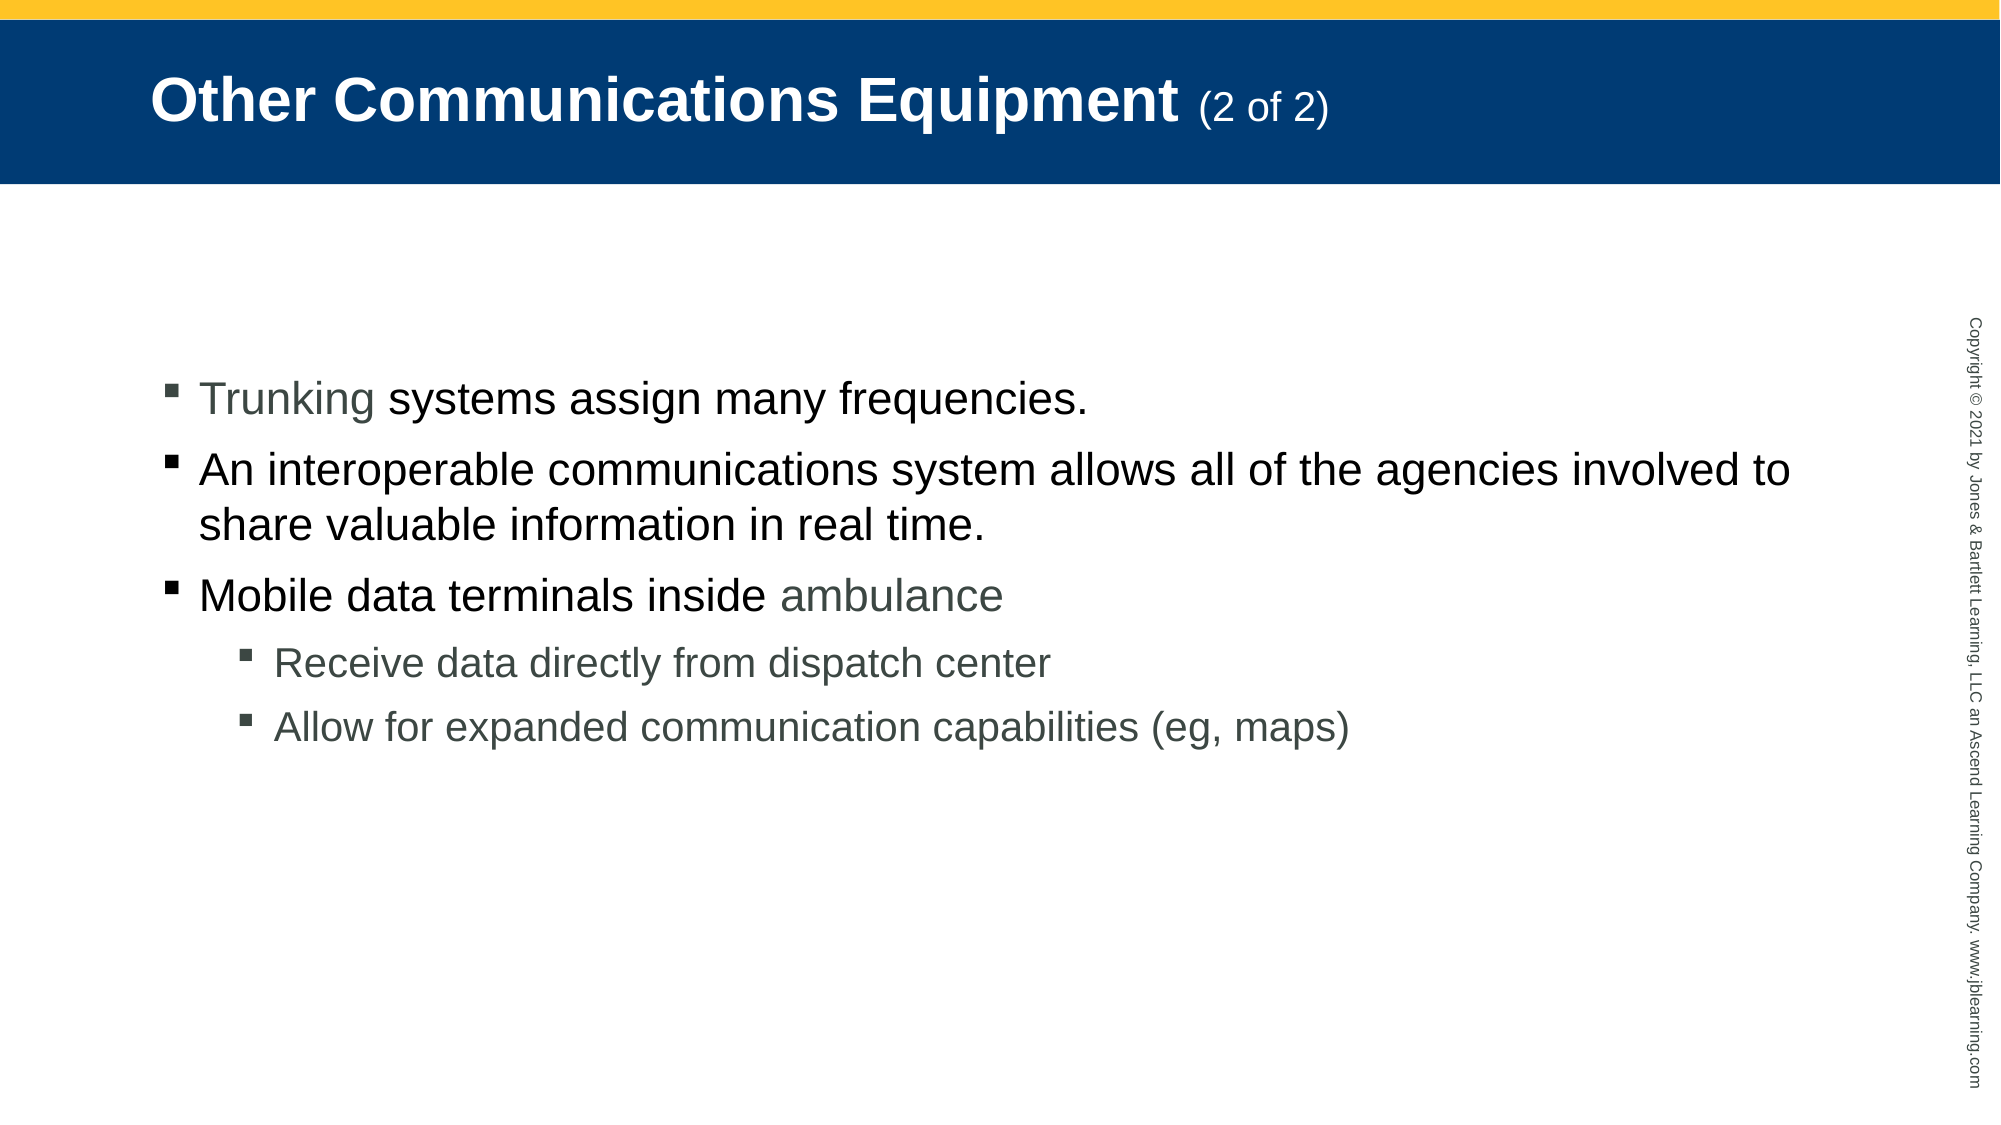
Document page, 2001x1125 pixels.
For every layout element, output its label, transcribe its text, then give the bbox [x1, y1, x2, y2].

list Trunking systems assign many frequencies. An interoperable communications system allows all of the agencies involved to share valuable information in real time. Mobile data terminals inside ambulance Receive data directly from dispatch center Allow for expanded communication capabilities (eg, maps) [146, 361, 1859, 1016]
title Other Communications Equipment (2 of 2) [0, 19, 2000, 185]
